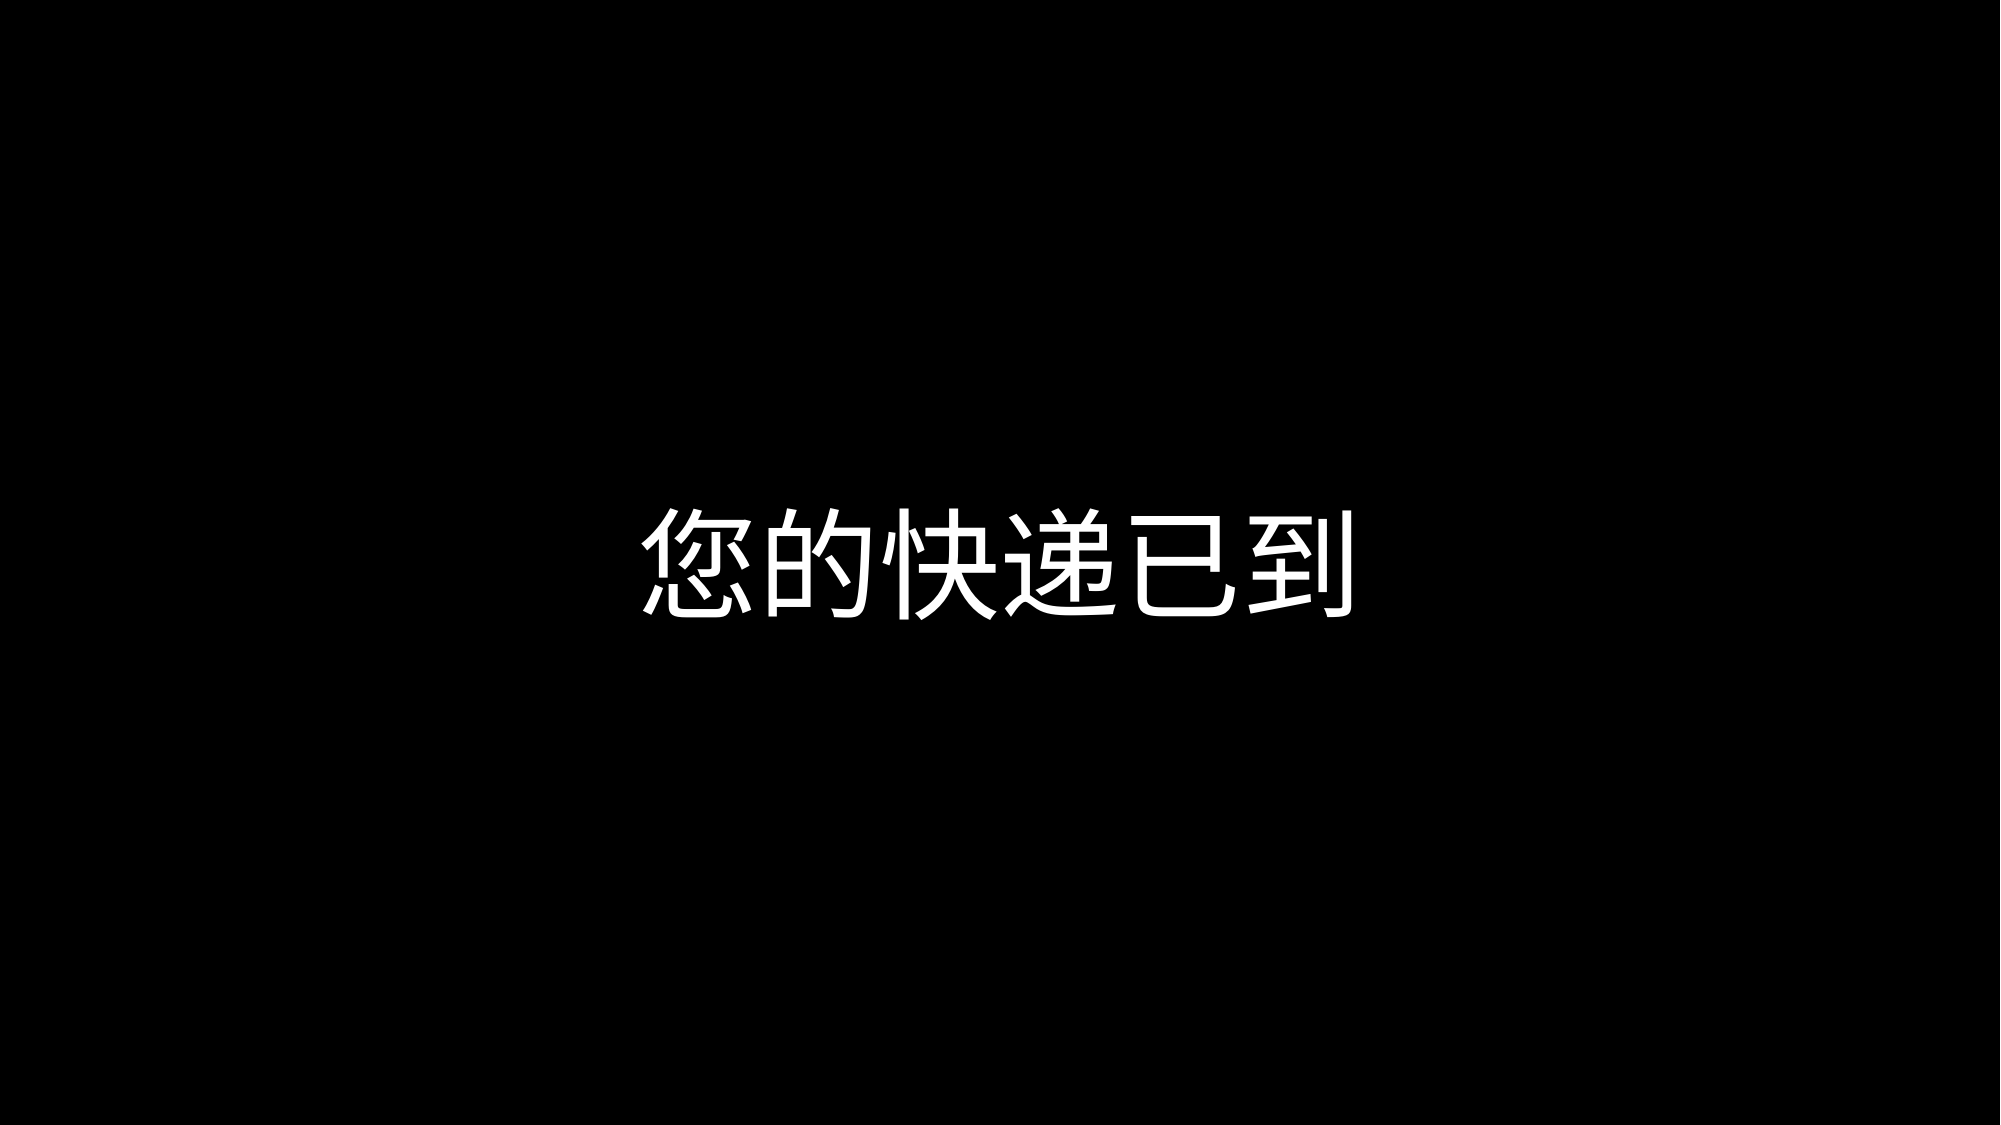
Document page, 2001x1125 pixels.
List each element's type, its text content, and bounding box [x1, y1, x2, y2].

text_box 您的快递已到 [577, 481, 1423, 644]
